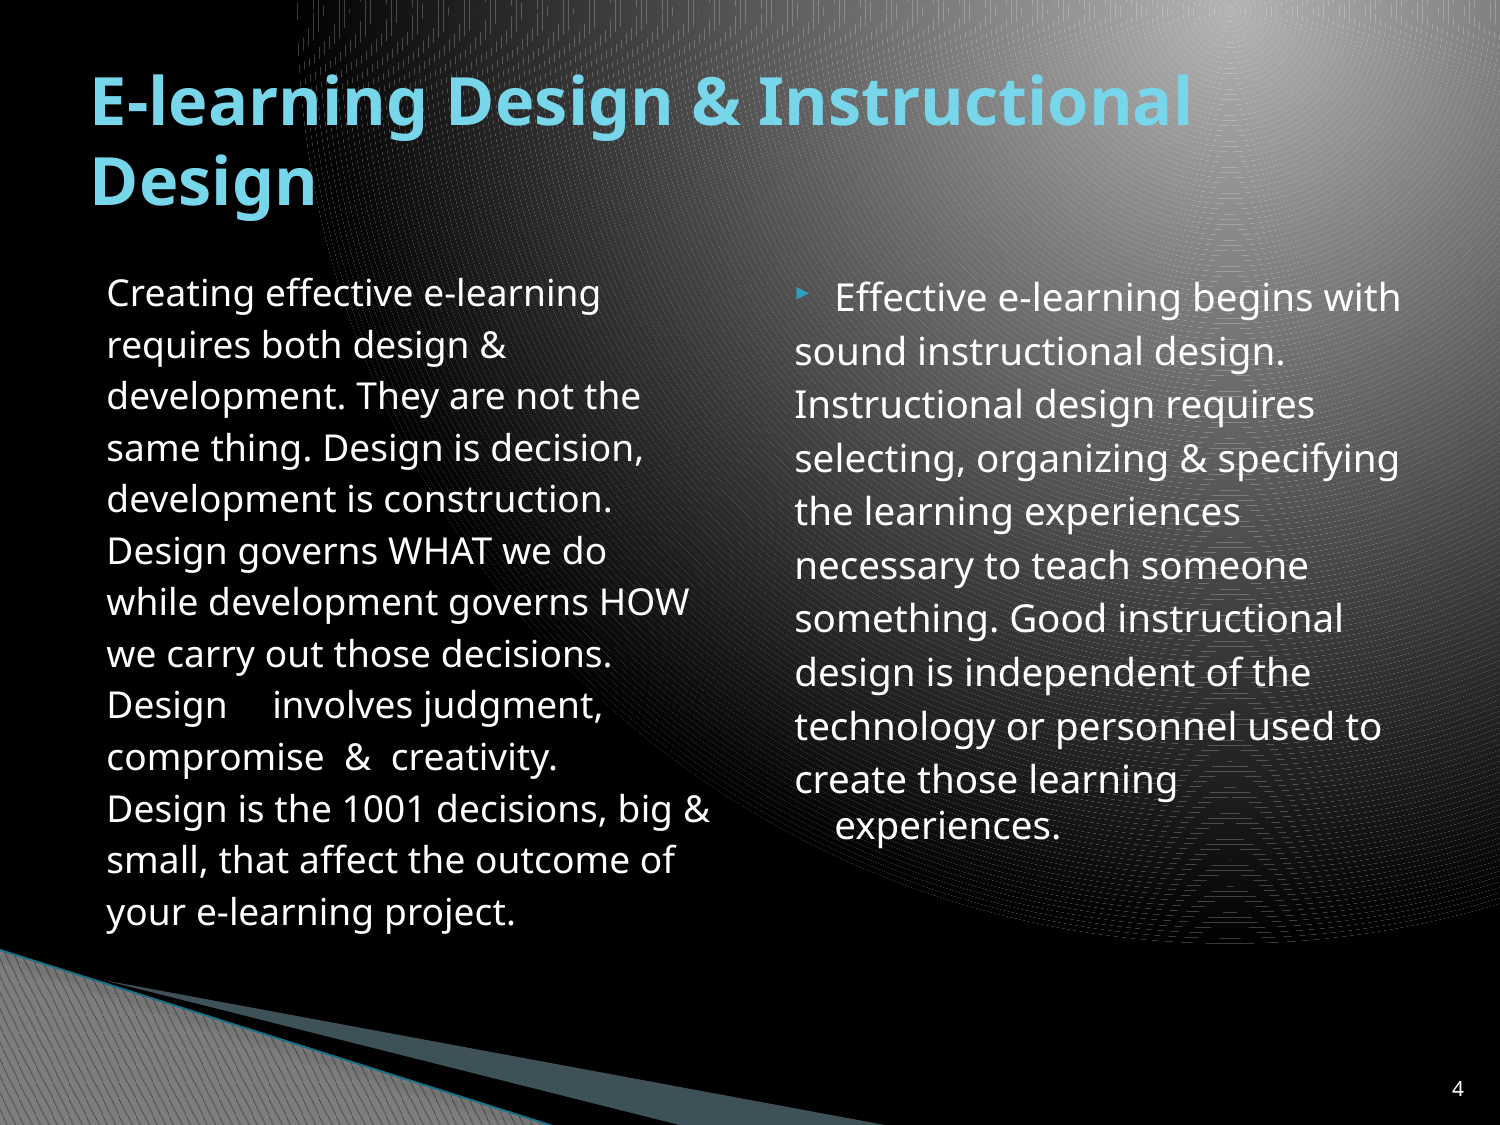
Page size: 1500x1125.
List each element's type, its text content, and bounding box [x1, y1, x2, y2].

title E-learning Design & Instructional Design [75, 45, 1425, 233]
picture [0, 952, 543, 1125]
list Effective e-learning begins with sound instructional design. Instructional design requires selecting, organizing & specifying the learning experiences necessary to teach someone something. Good instructional design is independent of the technology or personnel used to create those learning experiences. [762, 233, 1425, 955]
slide_number 4 [1418, 1051, 1479, 1112]
list Creating effective e-learning requires both design & development. They are not the same thing. Design is decision, development is construction. Design governs WHAT we do while development governs HOW we carry out those decisions. Design involves judgment, compromise & creativity. Design is the 1001 decisions, big & small, that affect the outcome of your e-learning project. [75, 233, 738, 955]
